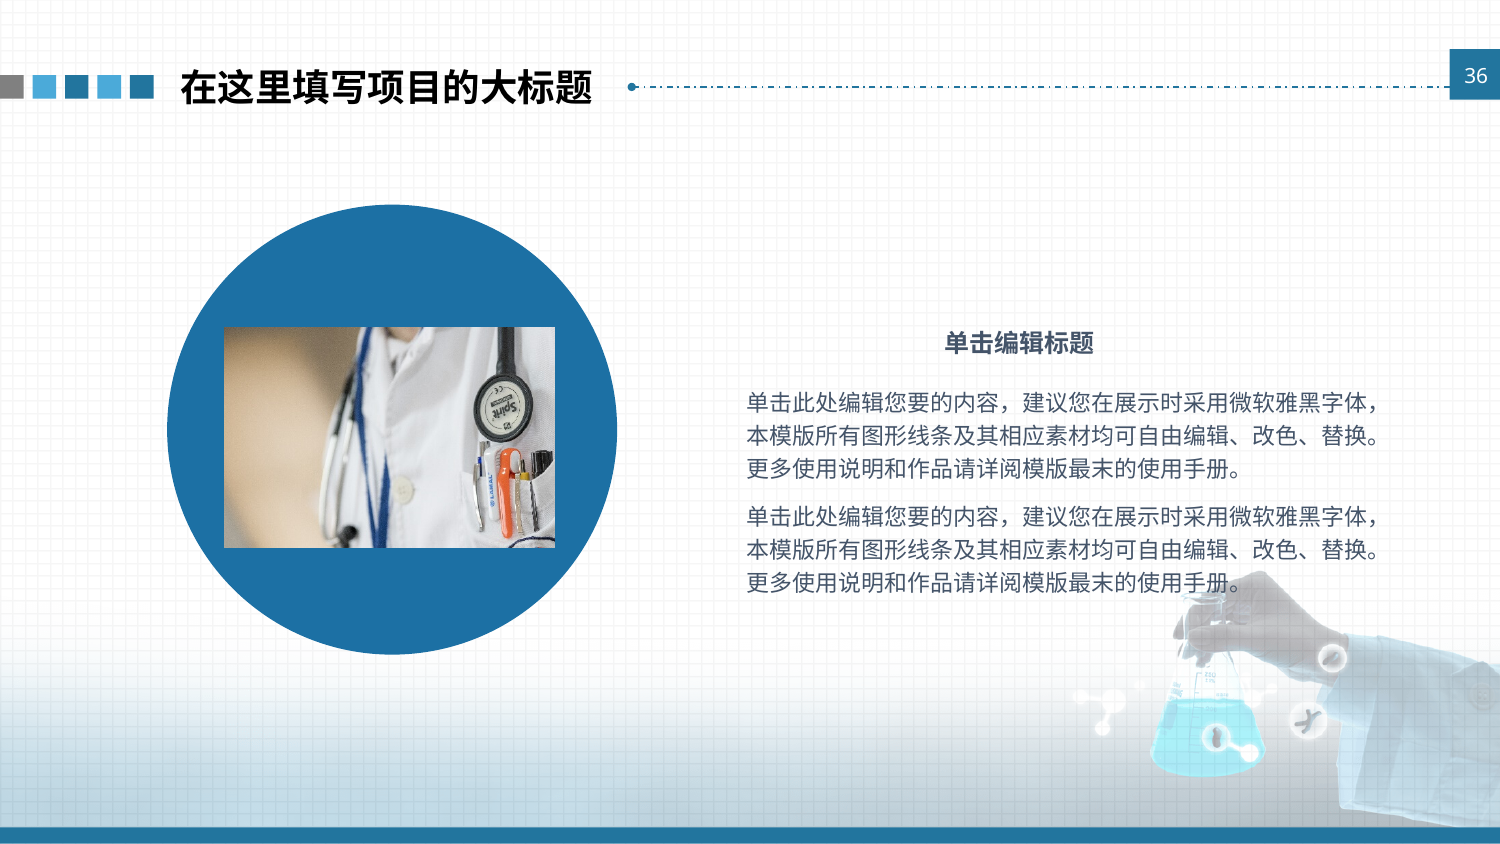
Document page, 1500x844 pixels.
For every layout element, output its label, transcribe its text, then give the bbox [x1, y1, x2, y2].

text_box [1449, 48, 1500, 54]
text_box 单击此处编辑您要的内容，建议您在展示时采用微软雅黑字体，本模版所有图形线条及其相应素材均可自由编辑、改色、替换。更多使用说明和作品请详阅模版最末的使用手册。 [746, 496, 1375, 596]
text_box 在这里填写项目的大标题 [165, 56, 615, 117]
text_box 36 [1449, 54, 1500, 95]
text_box [96, 74, 122, 100]
text_box 单击此处编辑您要的内容，建议您在展示时采用微软雅黑字体，本模版所有图形线条及其相应素材均可自由编辑、改色、替换。更多使用说明和作品请详阅模版最末的使用手册。 [746, 382, 1375, 482]
picture [0, 0, 1500, 827]
text_box 单击编辑标题 [875, 327, 1164, 358]
text_box [1449, 95, 1500, 101]
text_box [129, 74, 154, 100]
text_box [0, 74, 25, 100]
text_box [166, 204, 618, 655]
text_box [32, 74, 57, 100]
text_box [64, 74, 89, 100]
